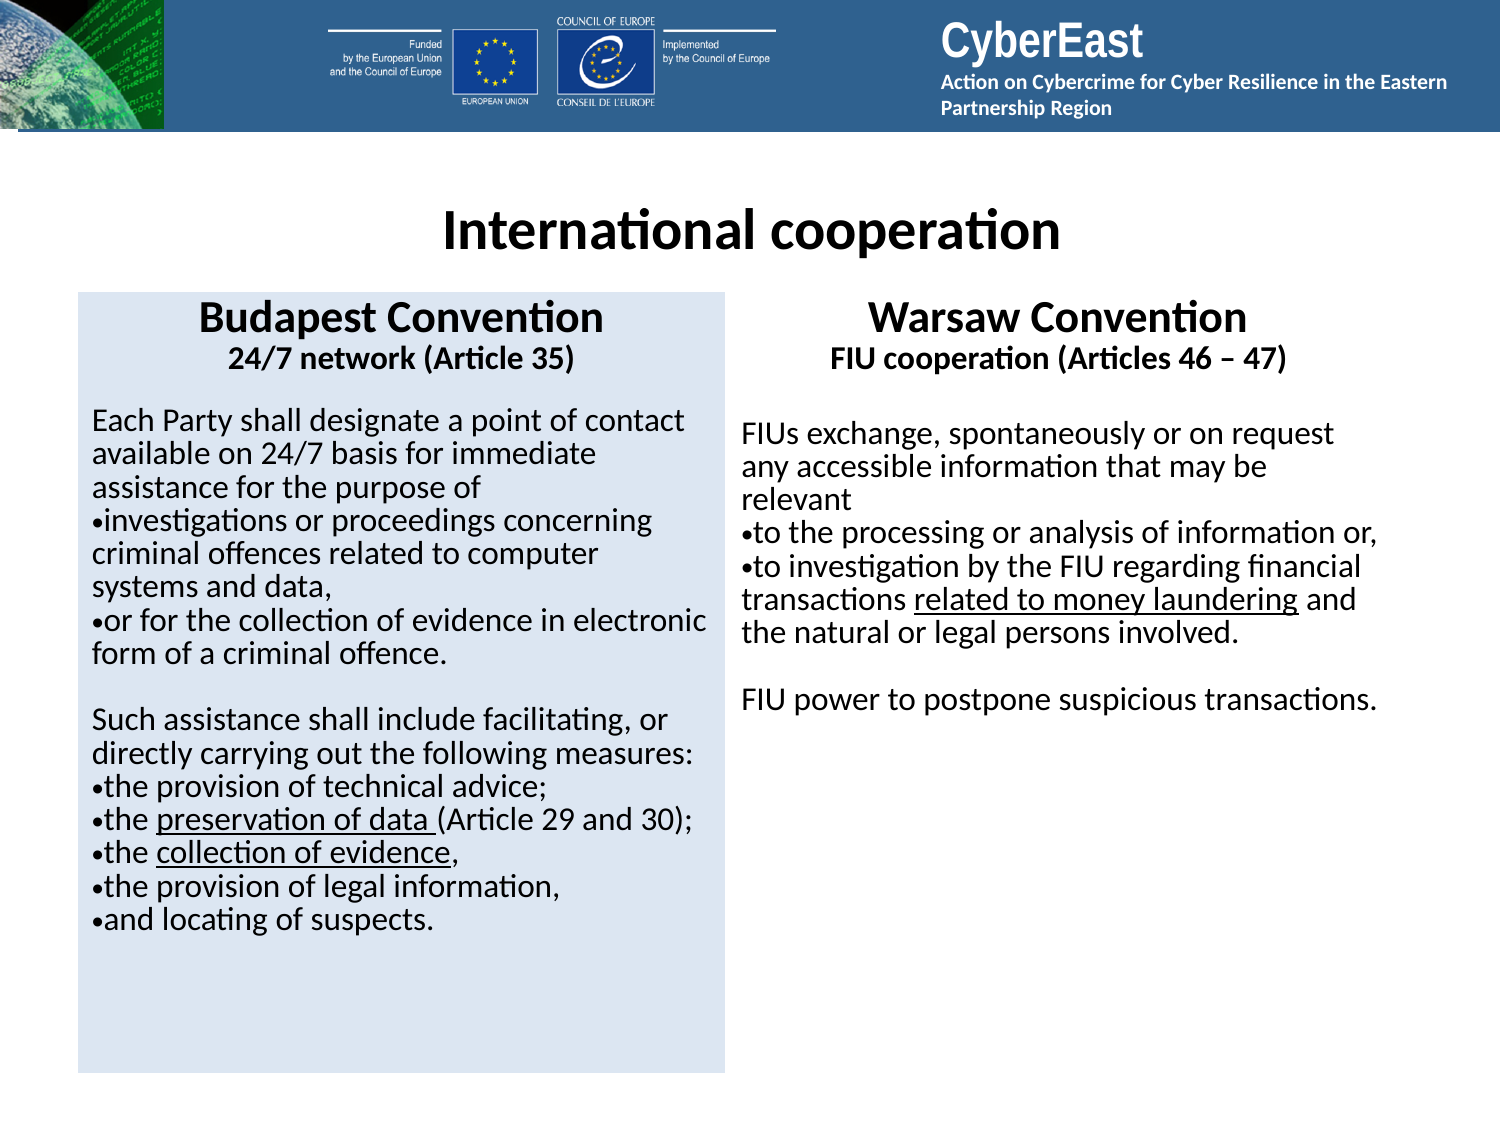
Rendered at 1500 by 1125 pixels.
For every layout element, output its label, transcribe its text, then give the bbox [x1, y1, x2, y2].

table_header Warsaw Convention FIU cooperation (Articles 46 – 47) FIUs exchange, spontaneously or on request any accessible information that may be relevant to the processing or analysis of information or, to investigation by the FIU regarding financial transactions related to money laundering and the natural or legal persons involved. FIU power to postpone suspicious transactions. [727, 292, 1399, 1073]
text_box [0, 0, 1500, 132]
title International cooperation [76, 172, 1427, 279]
table_header Budapest Convention 24/7 network (Article 35) Each Party shall designate a point of contact available on 24/7 basis for immediate assistance for the purpose of investigations or proceedings concerning criminal offences related to computer systems and data, or for the collection of evidence in electronic form of a criminal offence. Such assistance shall include facilitating, or directly carrying out the following measures: the provision of technical advice; the preservation of data (Article 29 and 30); the collection of evidence, the provision of legal information, and locating of suspects. [78, 292, 725, 1073]
